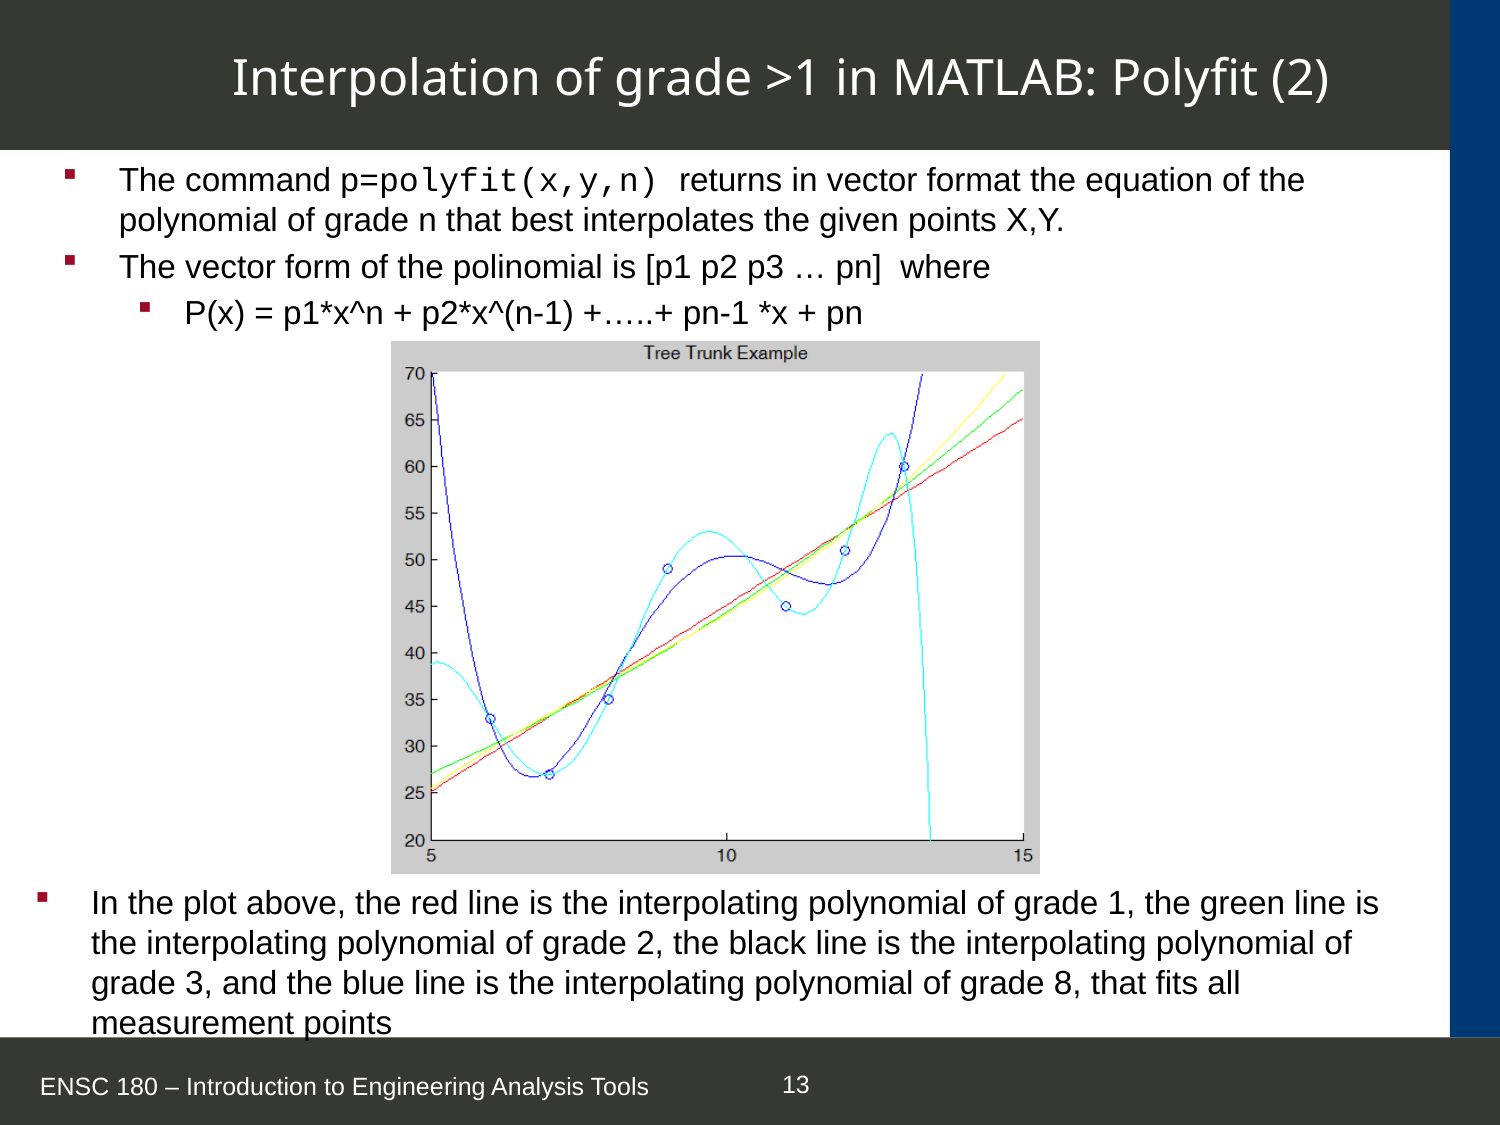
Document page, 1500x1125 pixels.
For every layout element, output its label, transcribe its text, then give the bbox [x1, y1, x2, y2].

title Interpolation of grade >1 in MATLAB: Polyfit (2) [112, 37, 1451, 138]
footer ENSC 180 – Introduction to Engineering Analysis Tools [24, 1062, 675, 1125]
text_box In the plot above, the red line is the interpolating polynomial of grade 1, the green line is the interpolating polynomial of grade 2, the black line is the interpolating polynomial of grade 3, and the blue line is the interpolating polynomial of grade 8, that fits all measurement points [19, 873, 1443, 1049]
list The command p=polyfit(x,y,n) returns in vector format the equation of the polynomial of grade n that best interpolates the given points X,Y. The vector form of the polinomial is [p1 p2 p3 … pn] where P(x) = p1*x^n + p2*x^(n-1) +…..+ pn-1 *x + pn [47, 150, 1413, 469]
picture [391, 341, 1040, 875]
